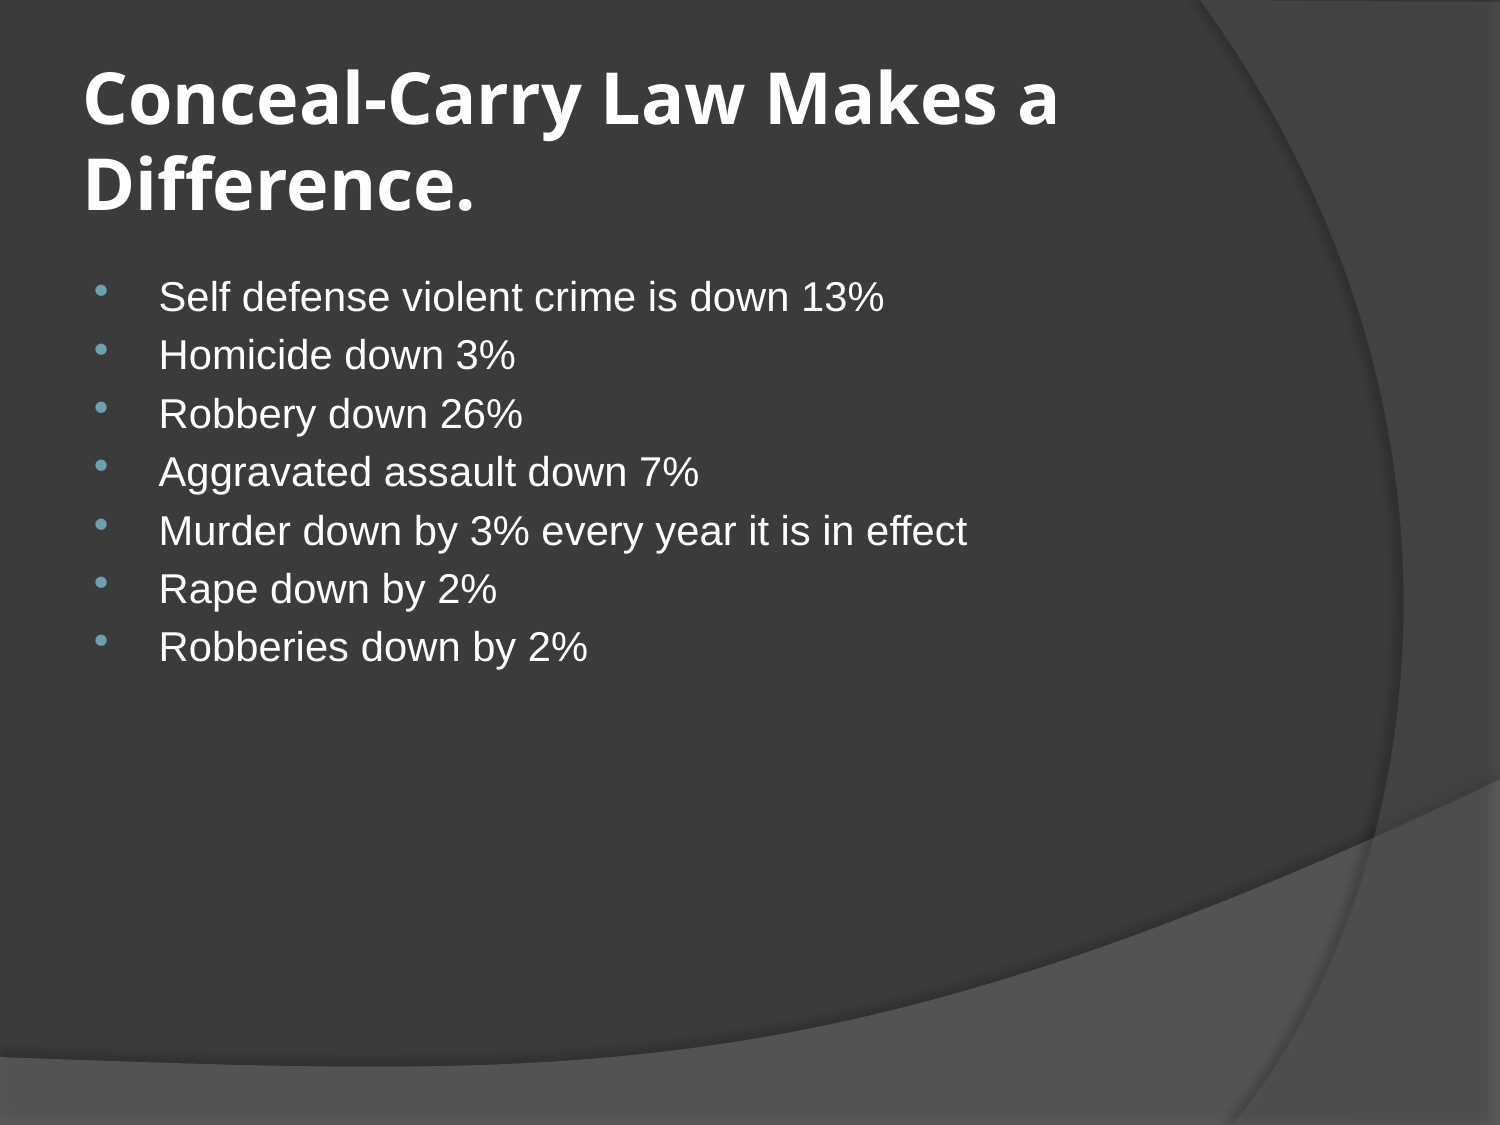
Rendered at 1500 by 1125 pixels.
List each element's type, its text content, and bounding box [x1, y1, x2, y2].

title Conceal-Carry Law Makes a Difference. [75, 45, 1300, 233]
list Self defense violent crime is down 13% Homicide down 3% Robbery down 26% Aggravated assault down 7% Murder down by 3% every year it is in effect Rape down by 2% Robberies down by 2% [75, 262, 1300, 1005]
